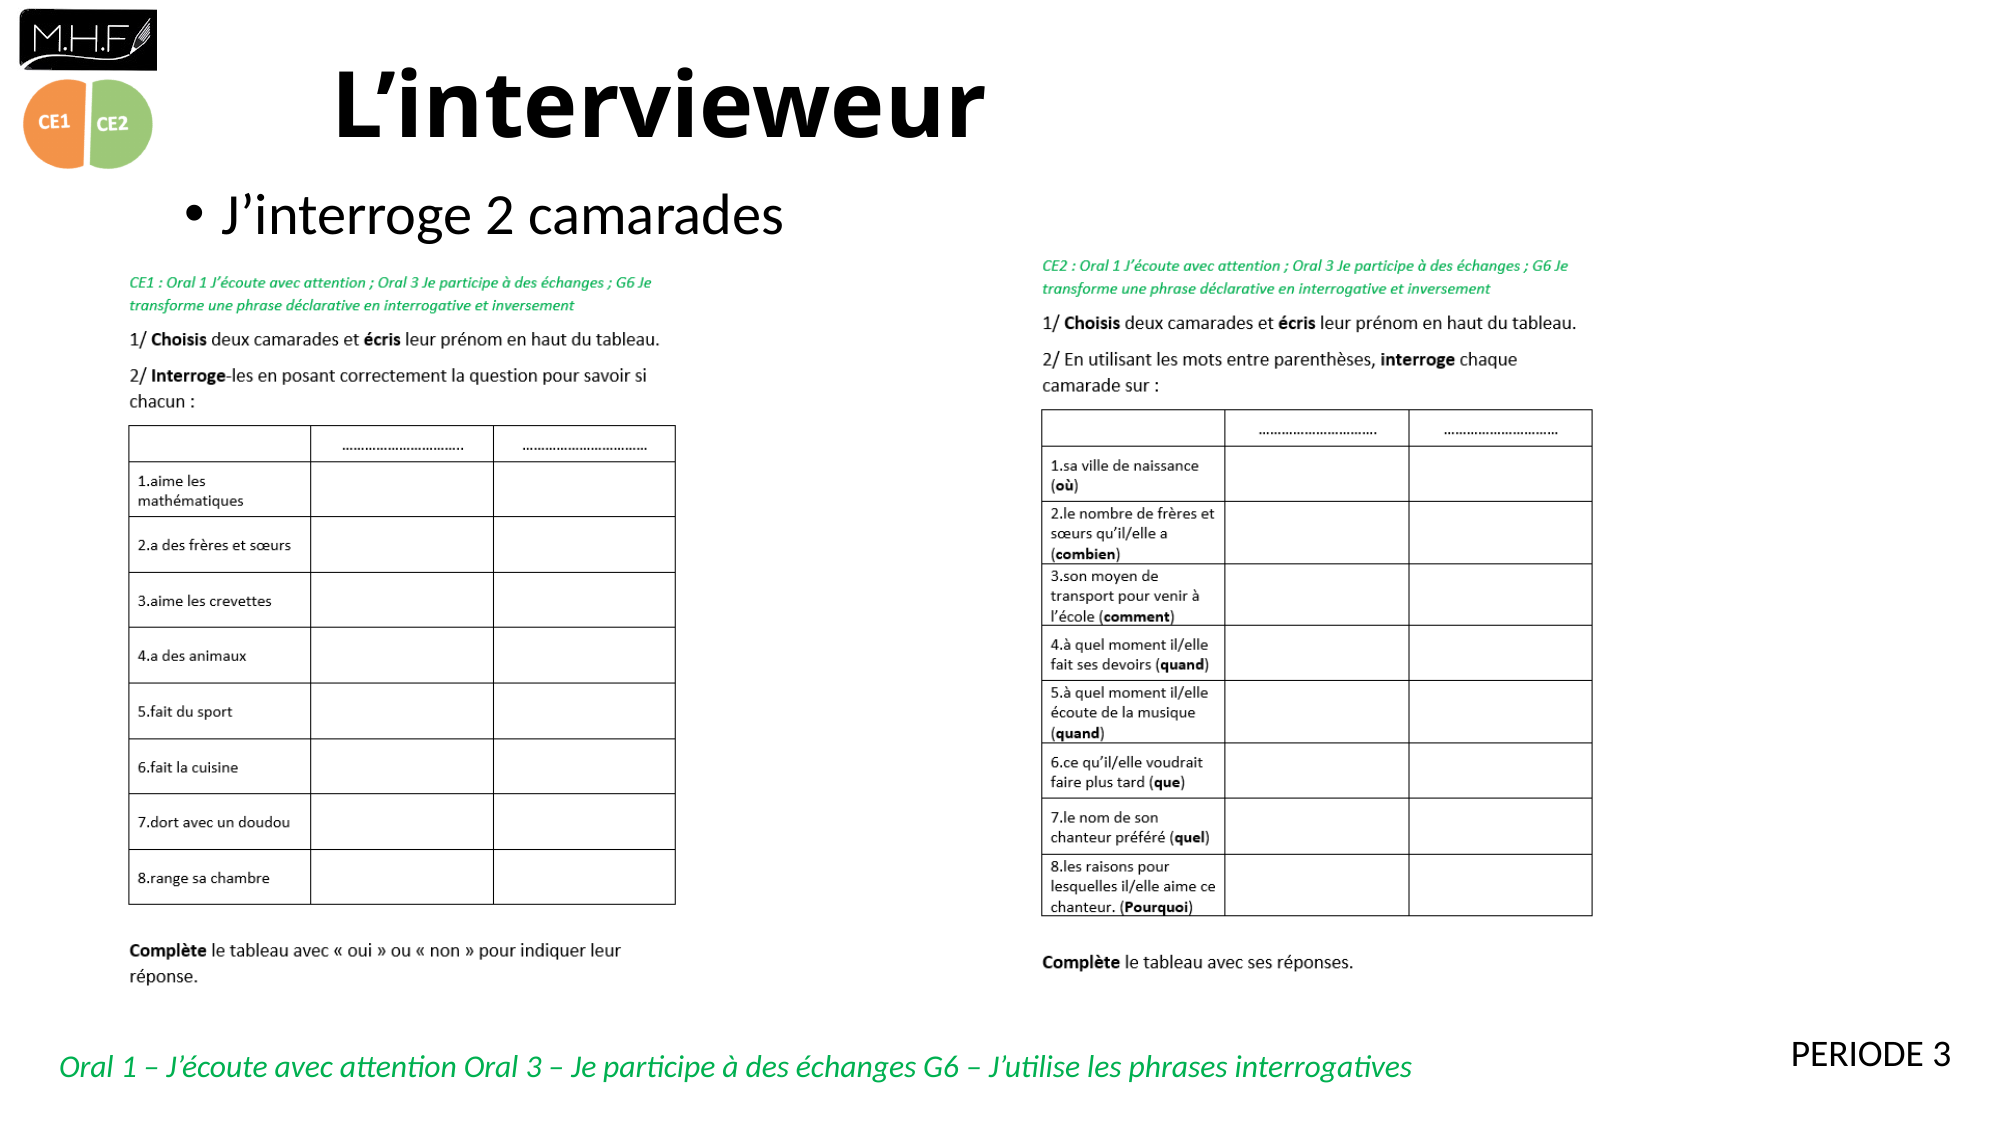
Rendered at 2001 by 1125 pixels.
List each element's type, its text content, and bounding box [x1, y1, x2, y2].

picture [116, 270, 682, 1001]
text_box PERIODE 3 [1362, 1021, 1967, 1082]
list J’interroge 2 camarades [169, 176, 1745, 326]
text_box Oral 1 – J’écoute avec attention Oral 3 – Je participe à des échanges G6 – J’utilise les phrases interrogatives [44, 1038, 1752, 1092]
title L’intervieweur [316, 0, 1863, 218]
picture [1034, 251, 1602, 985]
picture [1, 7, 177, 207]
